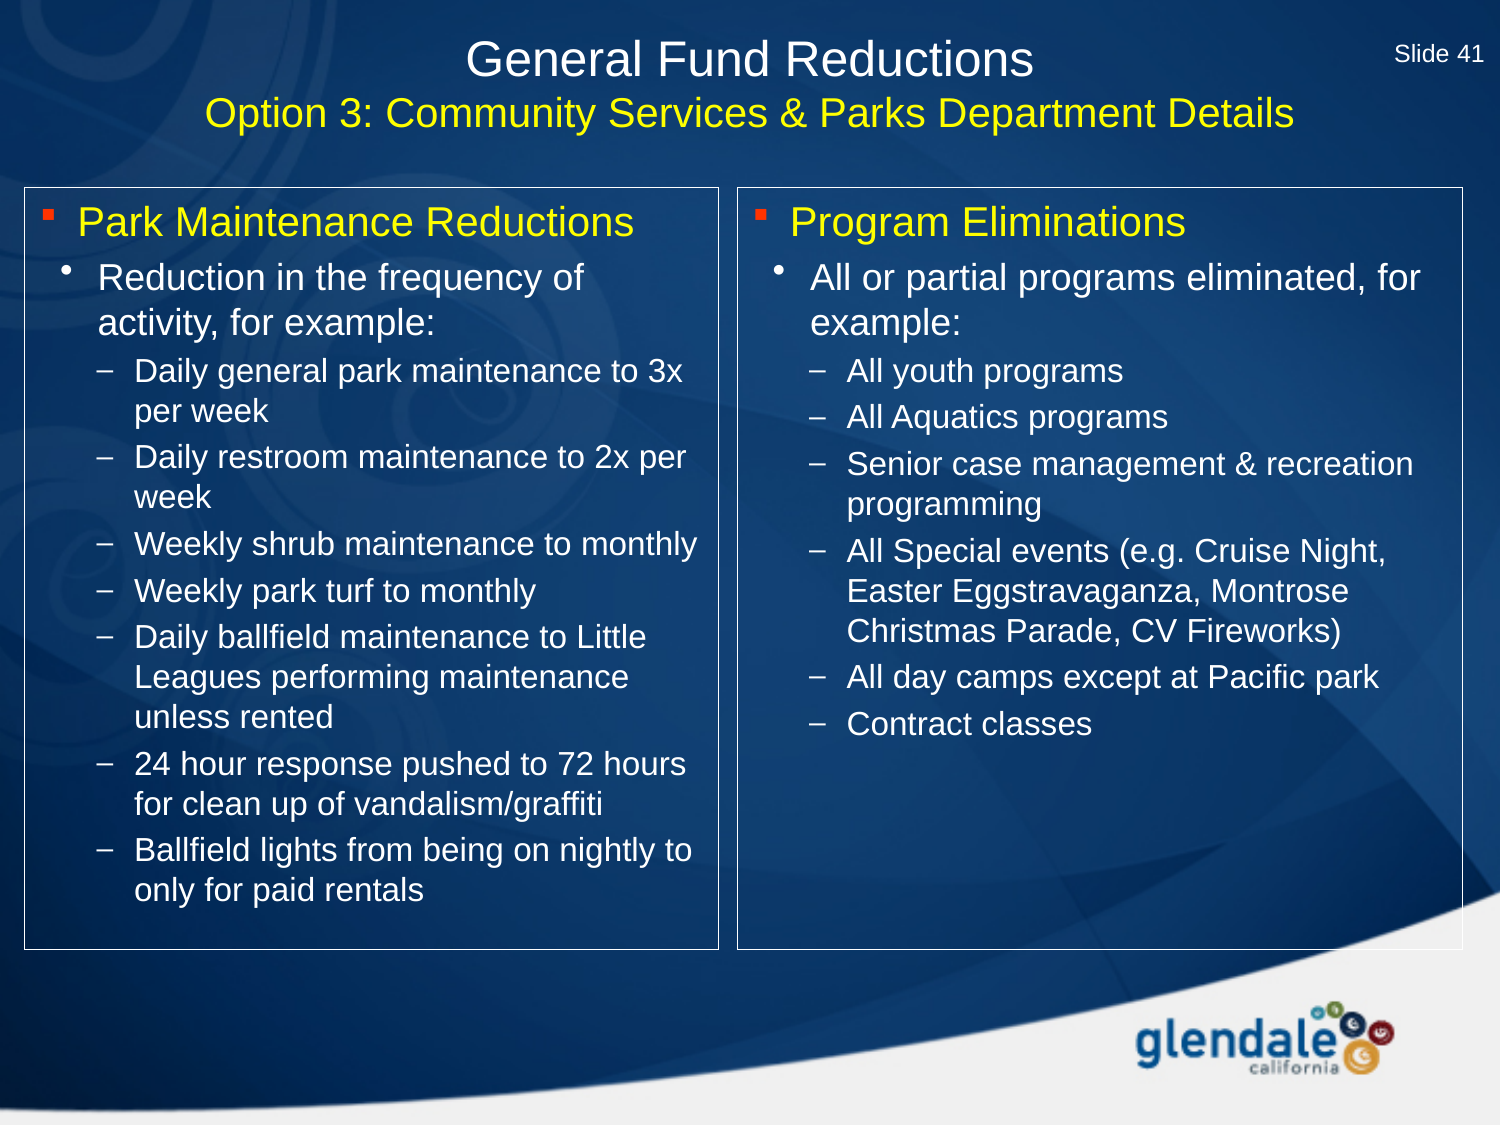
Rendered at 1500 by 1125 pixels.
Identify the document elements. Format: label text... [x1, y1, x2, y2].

text_box Program Eliminations All or partial programs eliminated, for example: All youth programs All Aquatics programs Senior case management & recreation programming All Special events (e.g. Cruise Night, Easter Eggstravaganza, Montrose Christmas Parade, CV Fireworks) All day camps except at Pacific park Contract classes [737, 187, 1463, 950]
slide_number Slide 41 [1149, 0, 1500, 75]
list Park Maintenance Reductions Reduction in the frequency of activity, for example: Daily general park maintenance to 3x per week Daily restroom maintenance to 2x per week Weekly shrub maintenance to monthly Weekly park turf to monthly Daily ballfield maintenance to Little Leagues performing maintenance unless rented 24 hour response pushed to 72 hours for clean up of vandalism/graffiti Ballfield lights from being on nightly to only for paid rentals [24, 187, 719, 950]
picture [0, 0, 1500, 1125]
title General Fund Reductions Option 3: Community Services & Parks Department Details [50, 24, 1450, 138]
